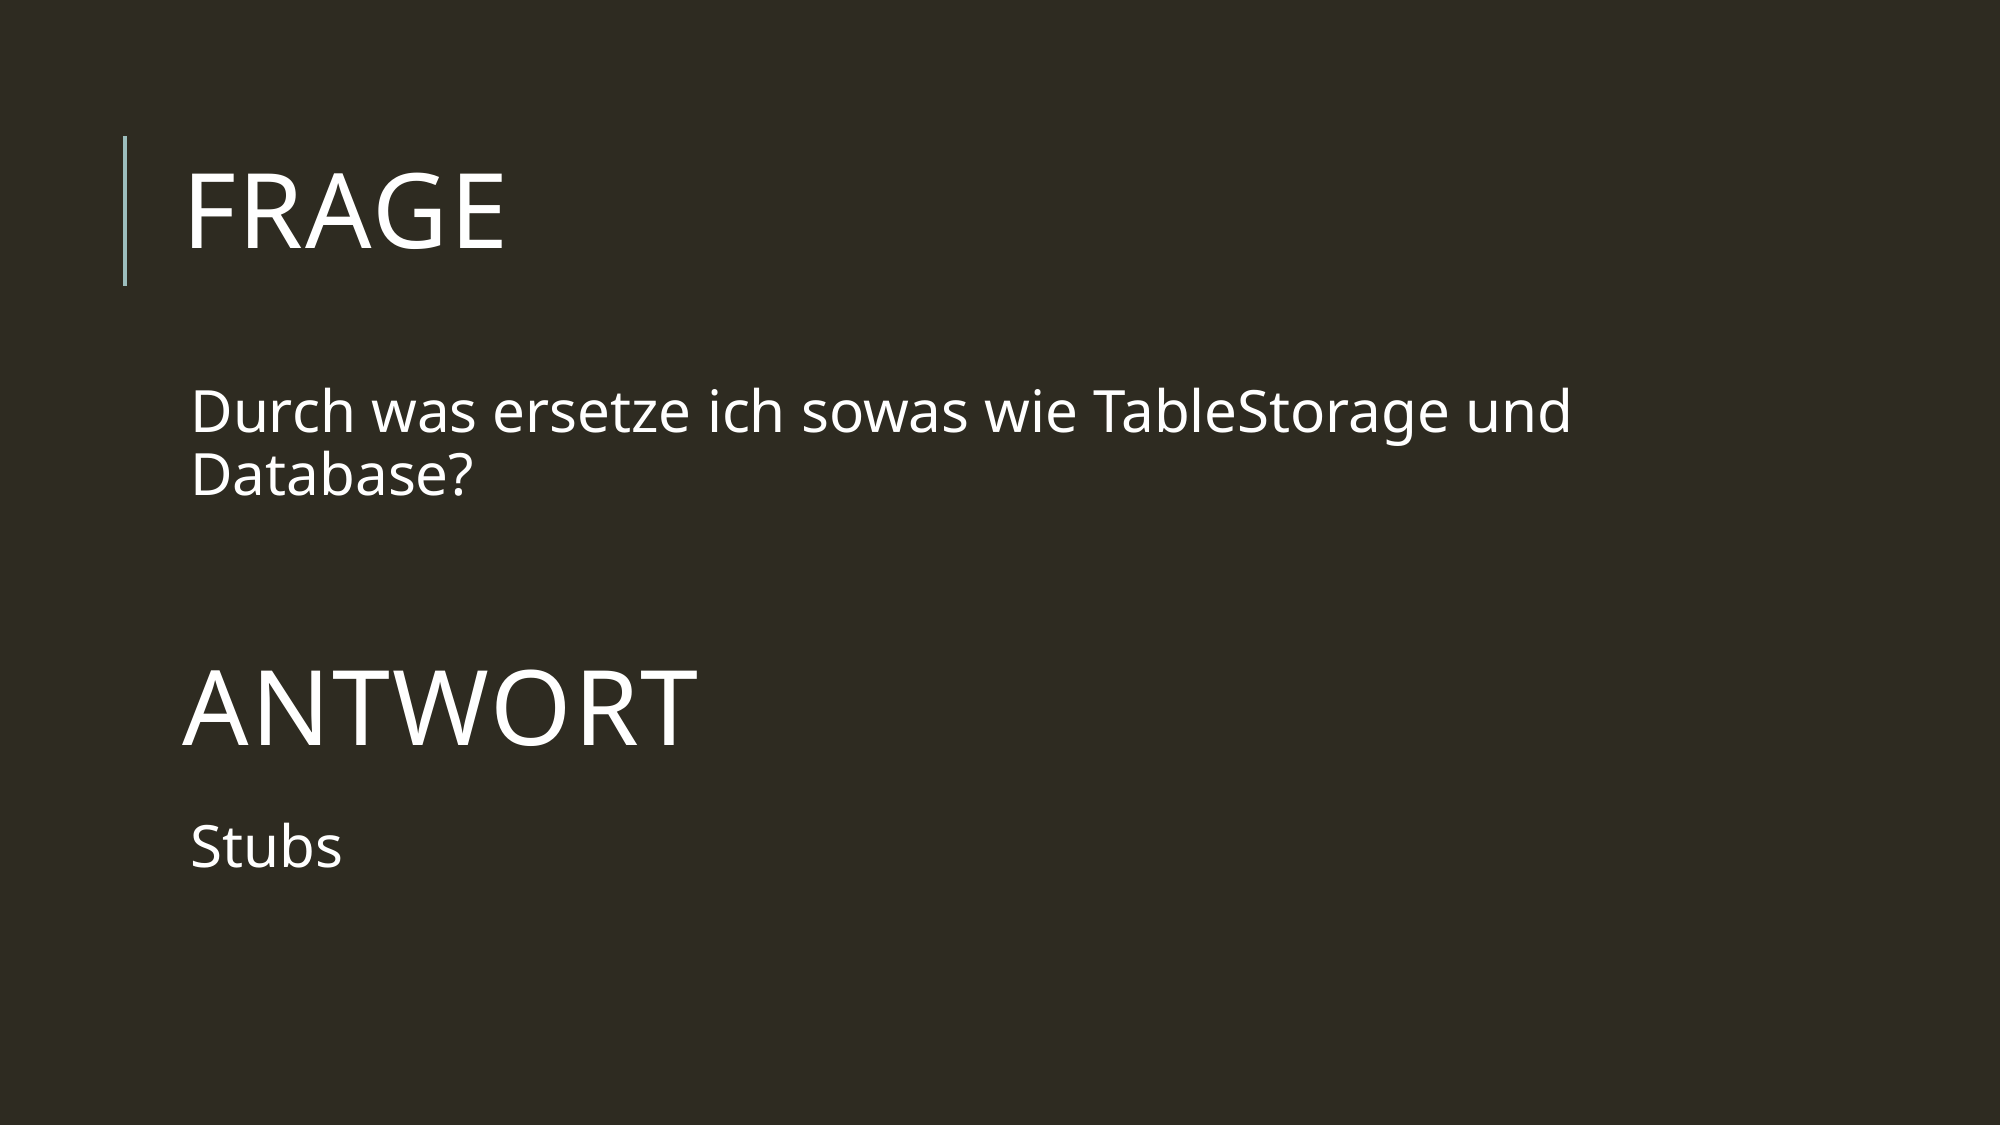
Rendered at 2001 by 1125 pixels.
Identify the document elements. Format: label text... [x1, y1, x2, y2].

title Frage [168, 96, 1763, 342]
text_box Antwort [167, 592, 1763, 810]
text_box Stubs [167, 810, 1763, 1028]
list Durch was ersetze ich sowas wie TableStorage und Database? [168, 375, 1763, 592]
